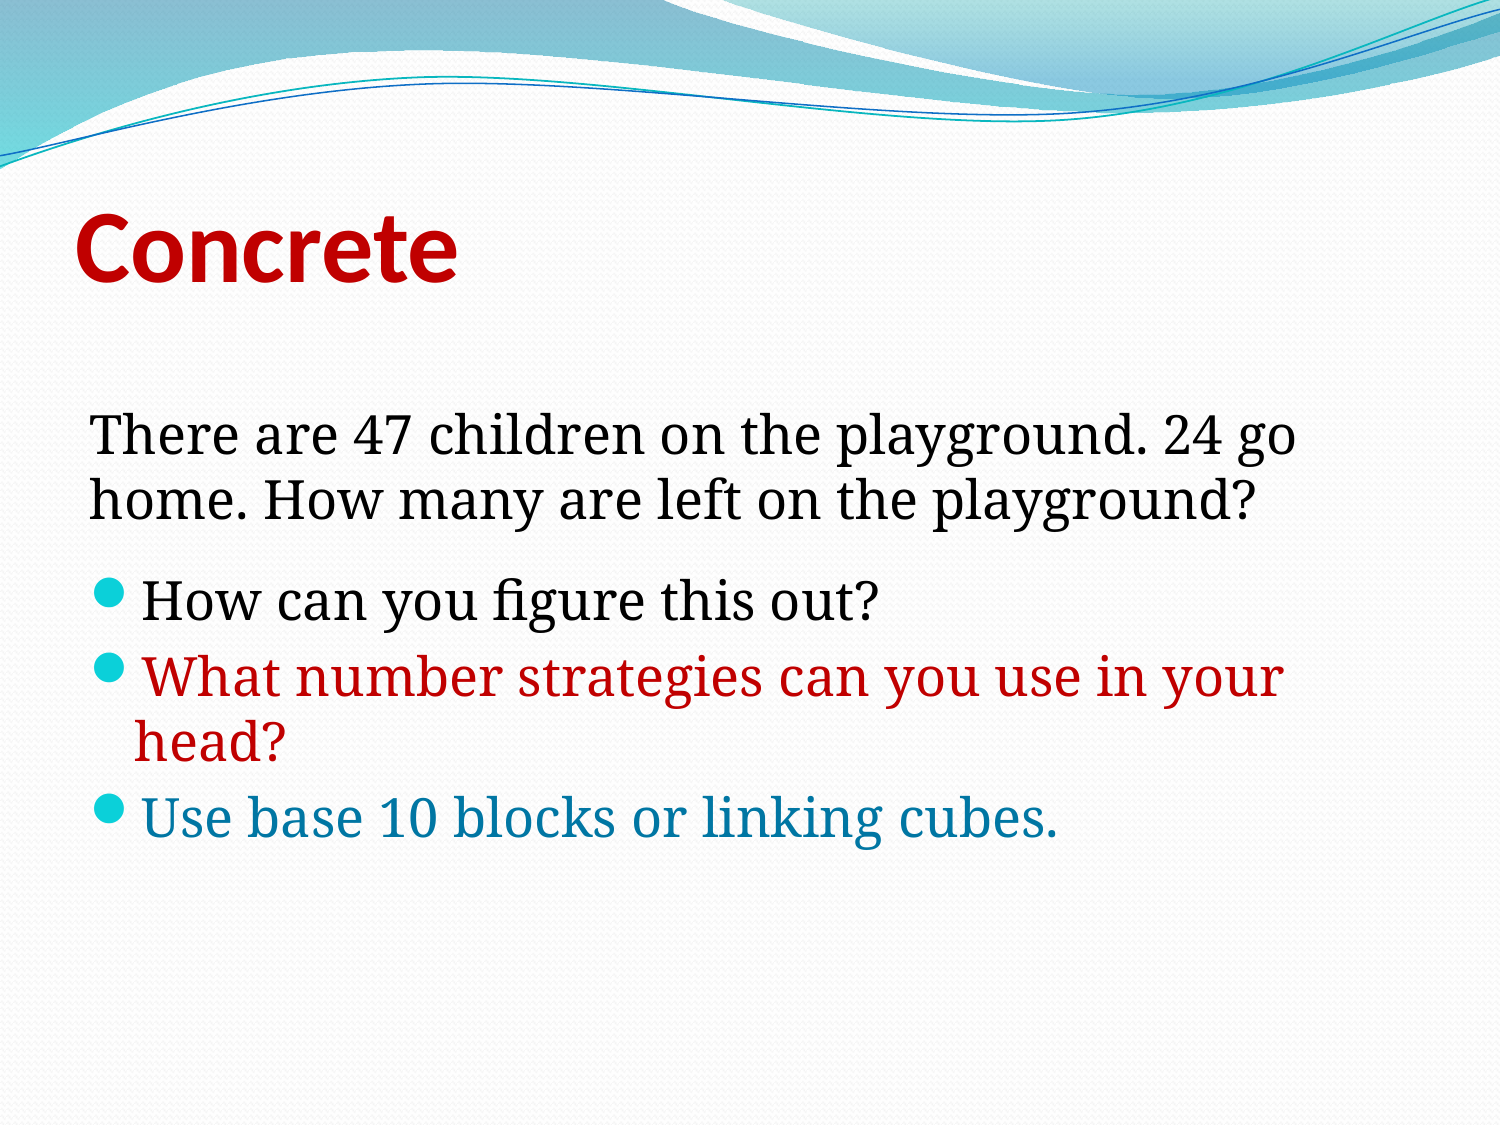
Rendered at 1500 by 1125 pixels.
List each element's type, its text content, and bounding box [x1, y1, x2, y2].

list There are 47 children on the playground. 24 go home. How many are left on the playground? How can you figure this out? What number strategies can you use in your head? Use base 10 blocks or linking cubes. [75, 317, 1425, 1038]
title Concrete [75, 115, 1425, 303]
